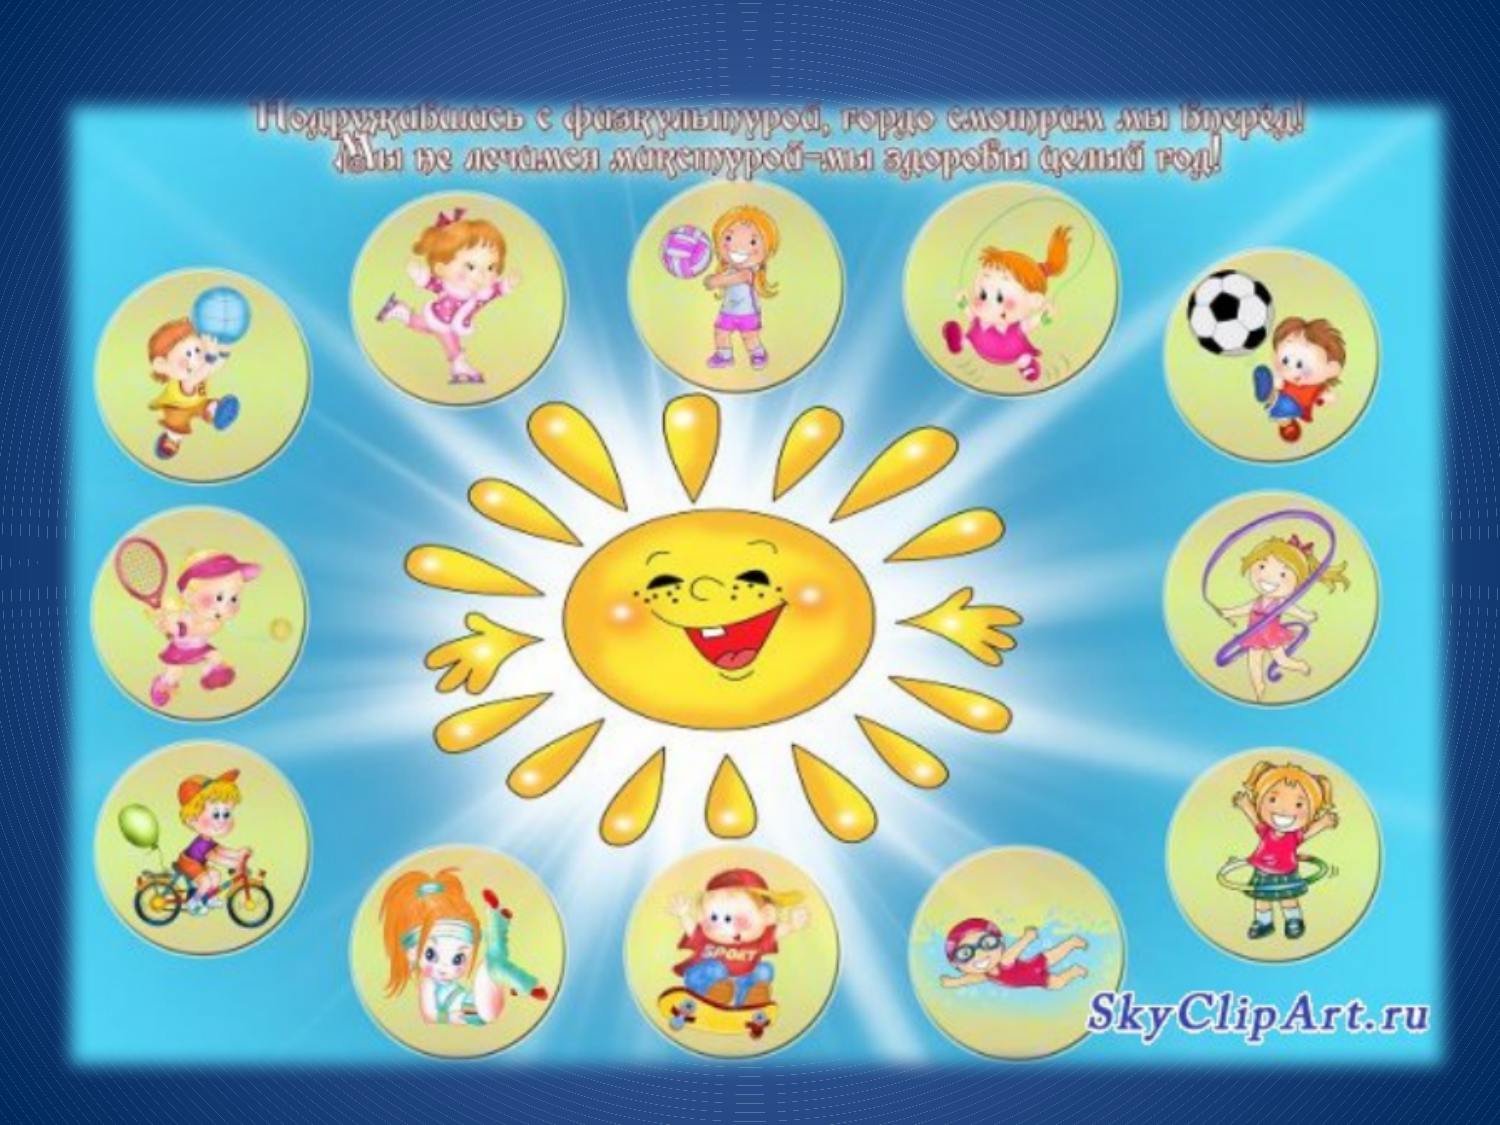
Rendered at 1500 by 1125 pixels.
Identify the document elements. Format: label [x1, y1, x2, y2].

list [52, 89, 1461, 1083]
